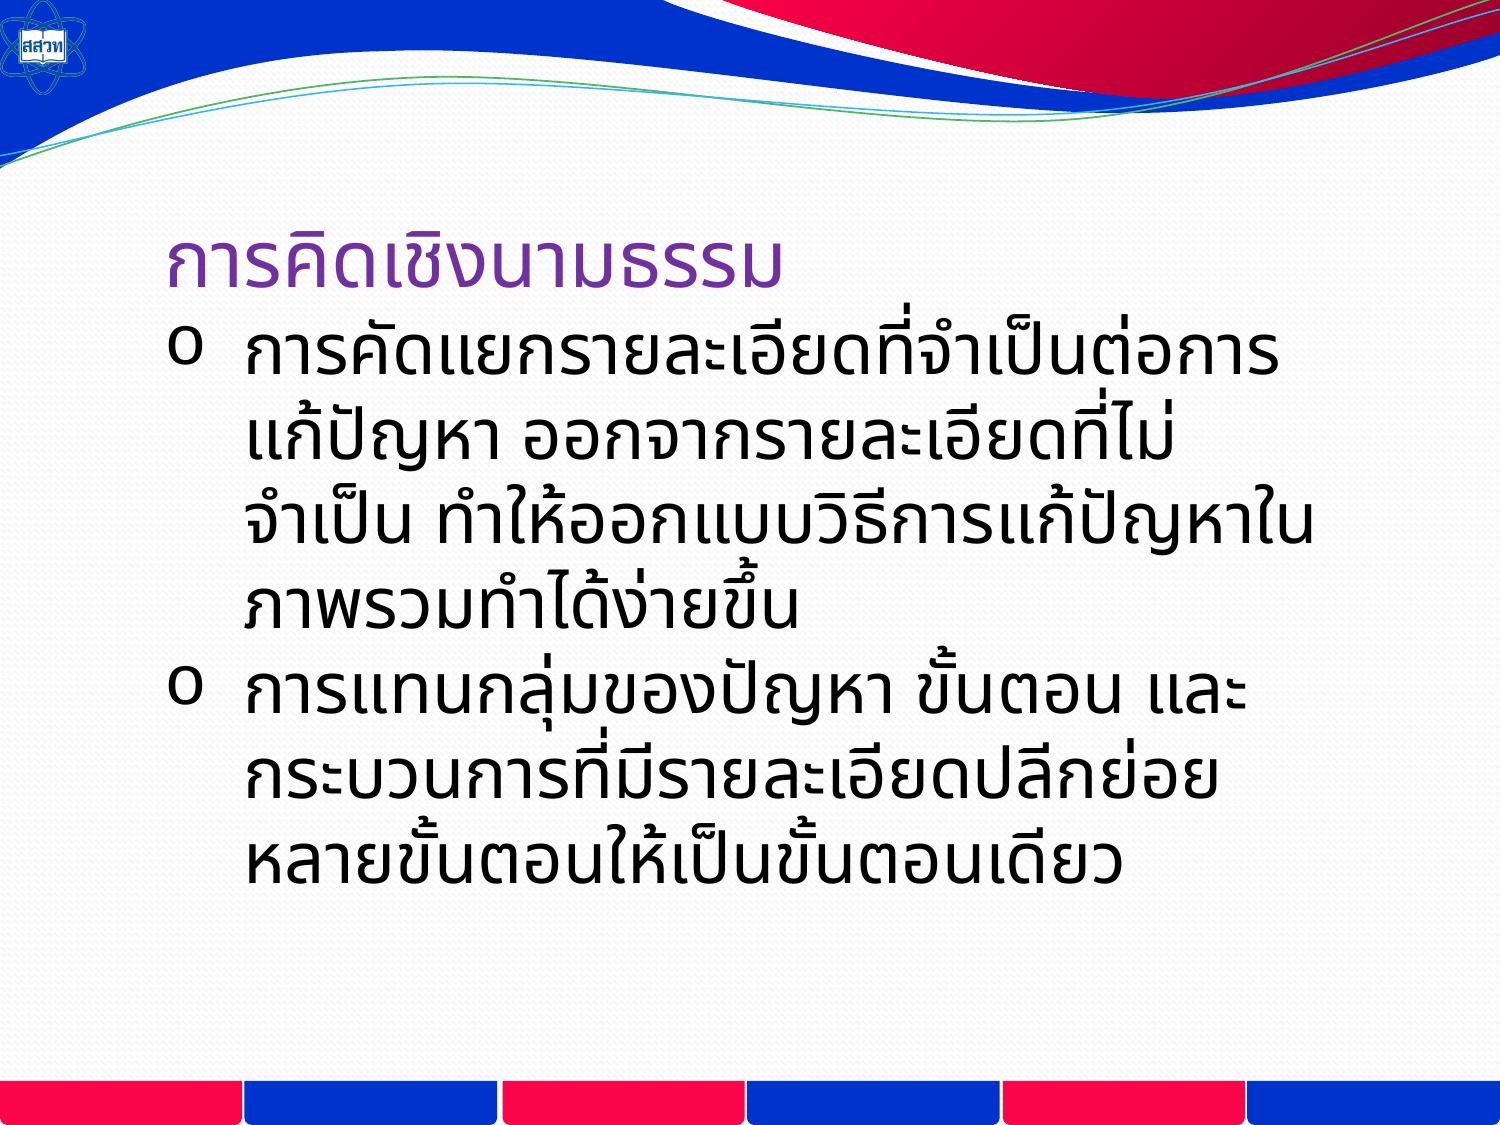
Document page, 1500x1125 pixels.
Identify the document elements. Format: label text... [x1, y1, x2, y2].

picture [0, 0, 86, 95]
text_box การคิดเชิงนามธรรม การคัดแยกรายละเอียดที่จำเป็นต่อการแก้ปัญหา ออกจากรายละเอียดที่ไม่จำเป็น ทำให้ออกแบบวิธีการแก้ปัญหาในภาพรวมทำได้ง่ายขึ้น การแทนกลุ่มของปัญหา ขั้นตอน และกระบวนการที่มีรายละเอียดปลีกย่อยหลายขั้นตอนให้เป็นขั้นตอนเดียว [158, 202, 1341, 904]
